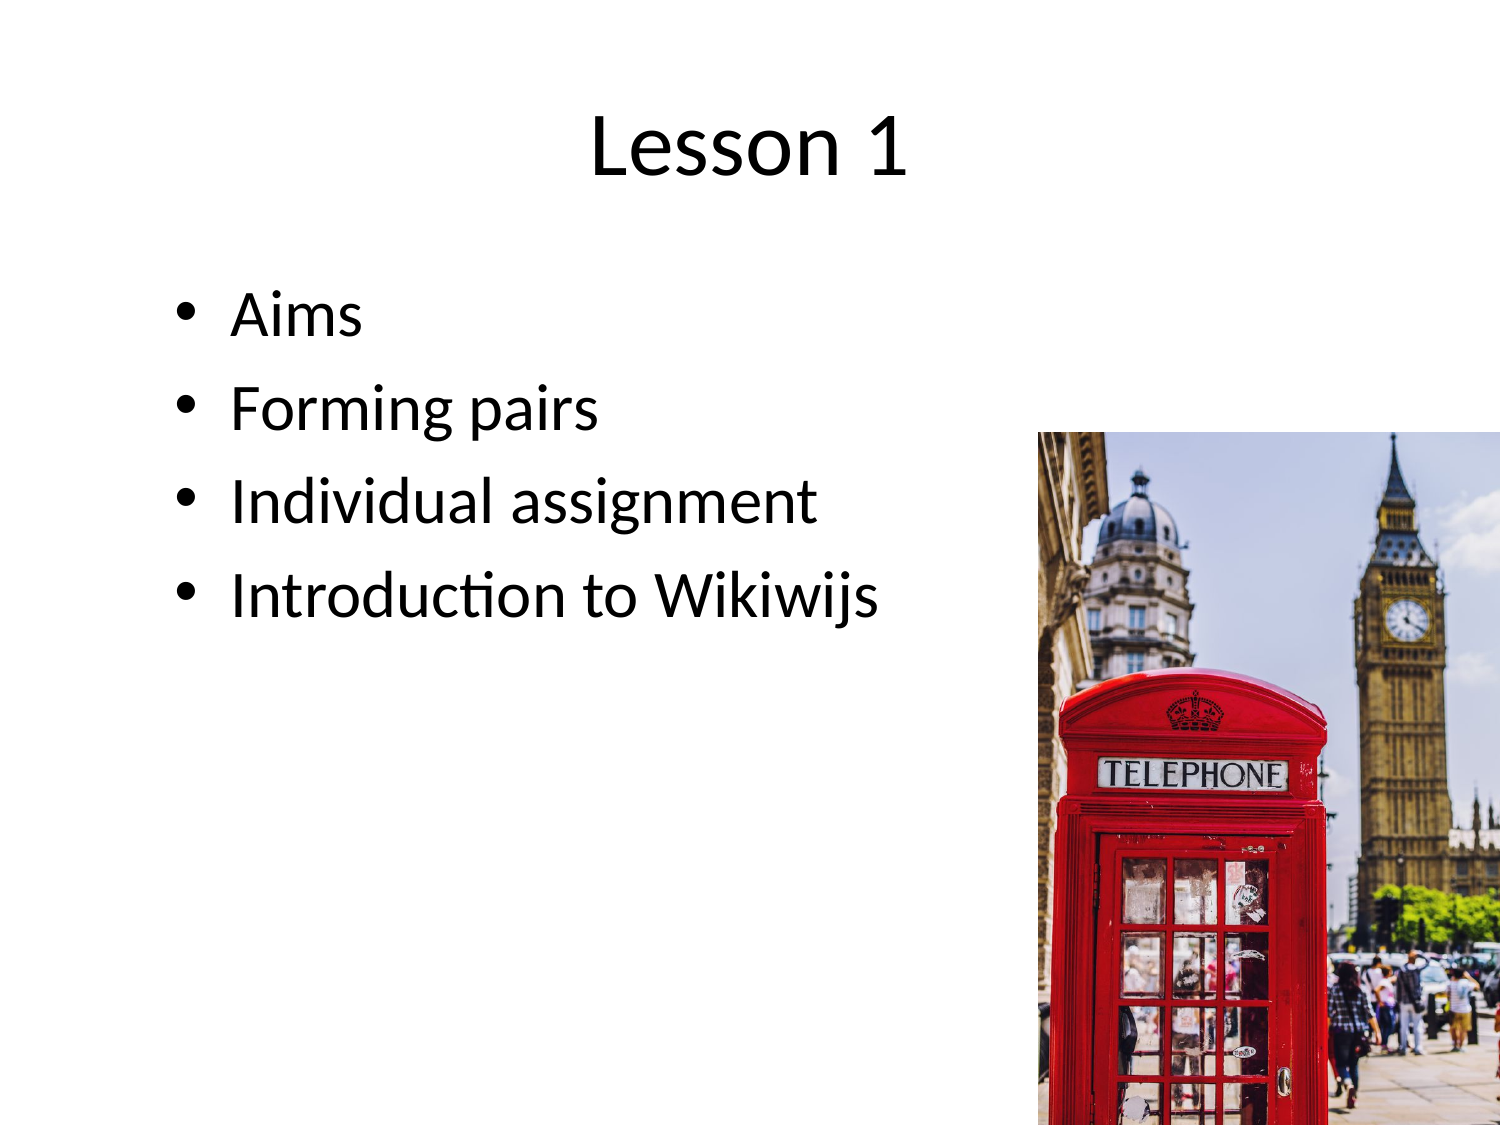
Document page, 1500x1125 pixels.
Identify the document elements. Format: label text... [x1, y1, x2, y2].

list Aims Forming pairs Individual assignment Introduction to Wikiwijs [159, 262, 1039, 646]
picture [1038, 432, 1500, 1125]
title Lesson 1 [75, 45, 1425, 233]
